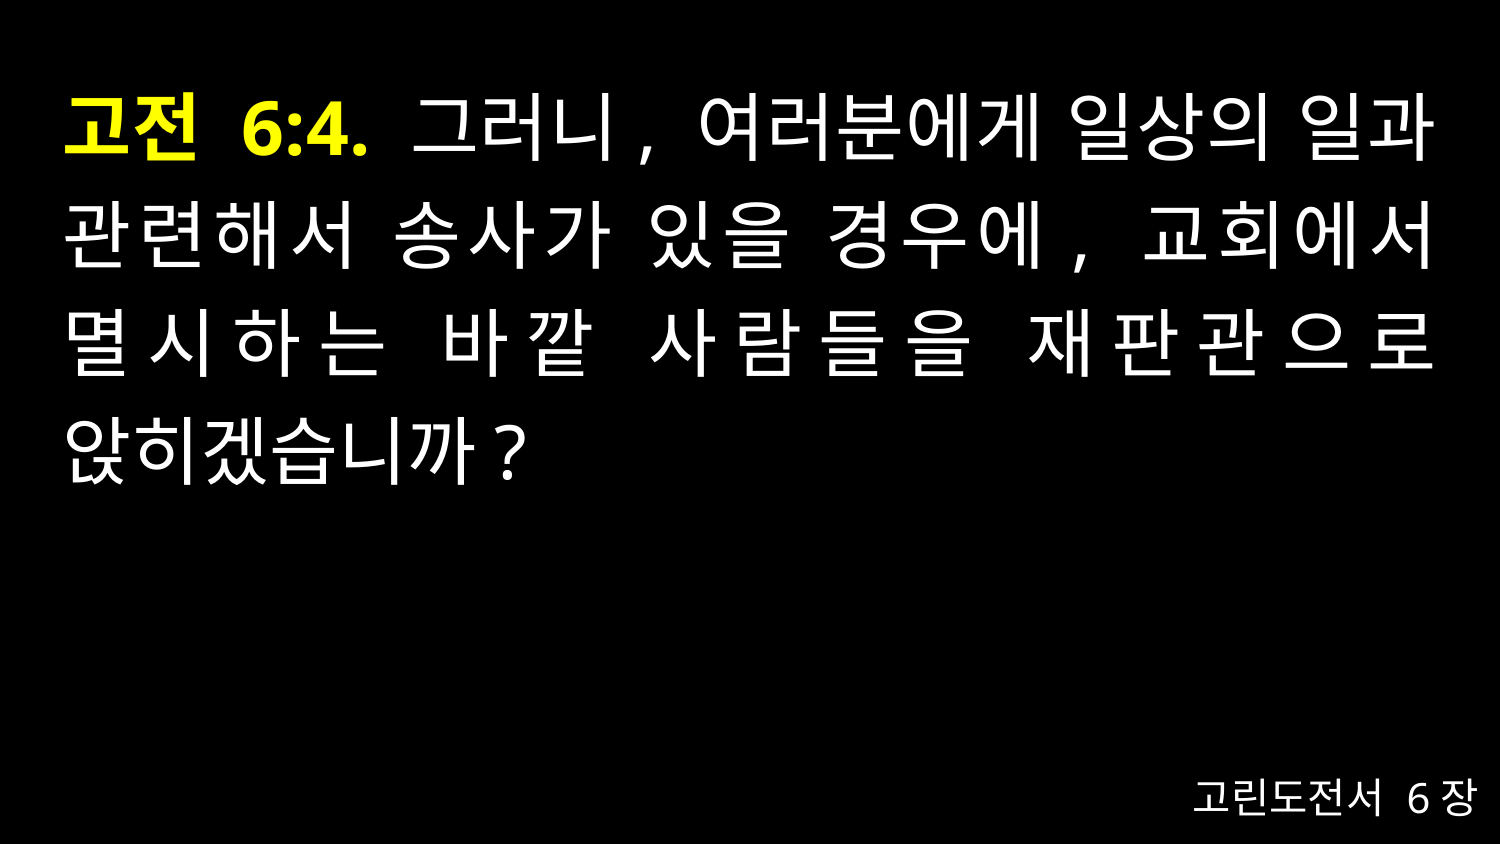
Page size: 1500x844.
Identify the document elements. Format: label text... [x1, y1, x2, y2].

title 고전 6:4. 그러니, 여러분에게 일상의 일과 관련해서 송사가 있을 경우에, 교회에서 멸시하는 바깥 사람들을 재판관으로 앉히겠습니까? [0, 0, 1500, 844]
subtitle 고린도전서 6장 [916, 770, 1500, 844]
